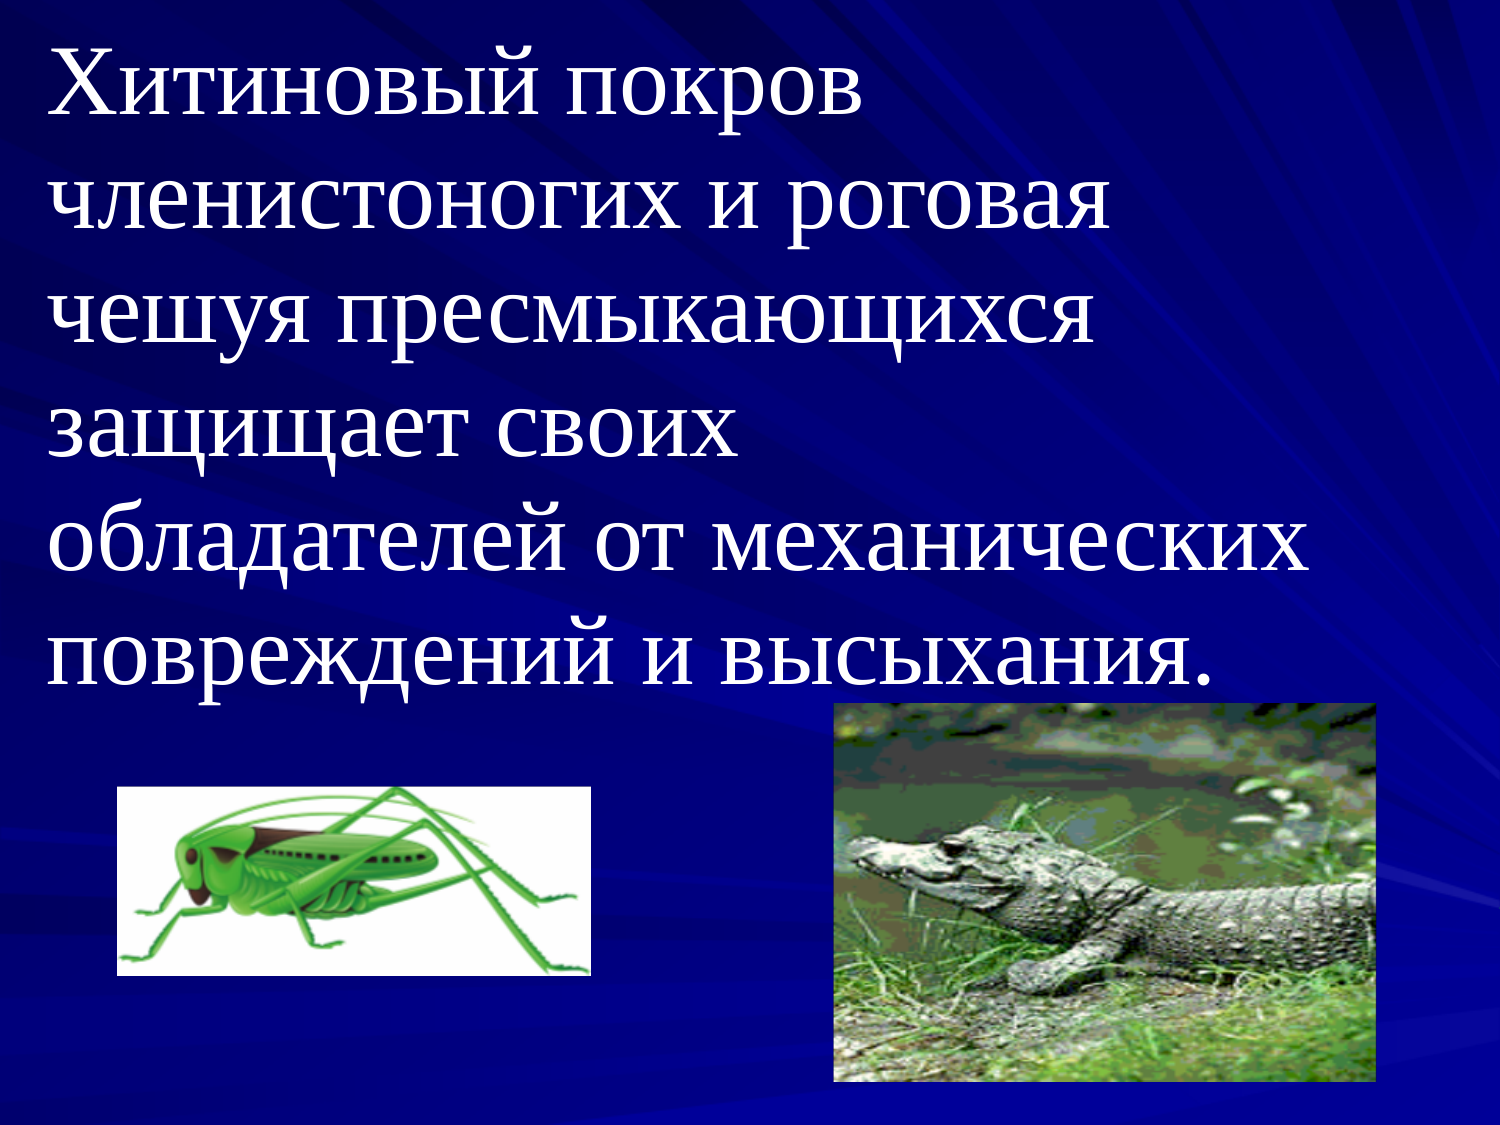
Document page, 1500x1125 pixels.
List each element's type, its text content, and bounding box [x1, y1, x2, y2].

subtitle Хитиновый покров членистоногих и роговая чешуя пресмыкающихся защищает своих обладателей от механических повреждений и высыхания. [46, 23, 1464, 950]
picture [0, 0, 1500, 1125]
